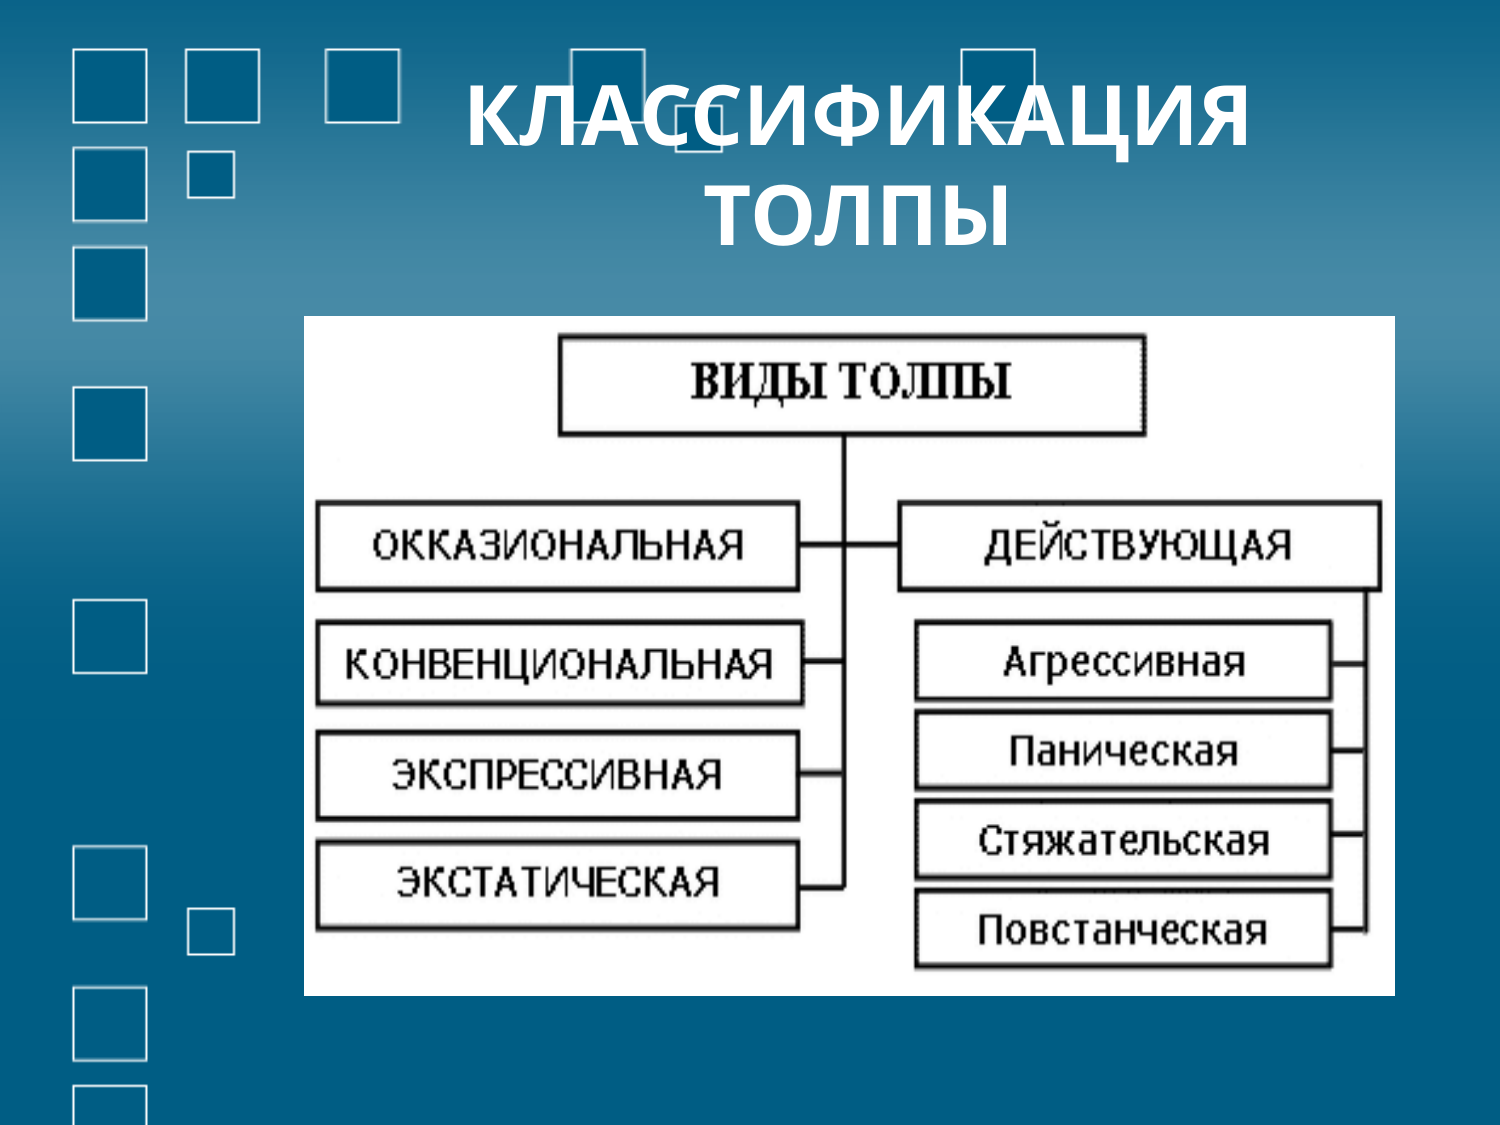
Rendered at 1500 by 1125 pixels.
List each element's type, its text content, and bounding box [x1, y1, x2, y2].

picture [187, 908, 235, 956]
picture [72, 599, 147, 674]
picture [0, 11, 1500, 995]
title КЛАССИФИКАЦИЯ ТОЛПЫ [299, 140, 1419, 270]
picture [72, 985, 147, 1062]
picture [72, 1085, 147, 1125]
picture [72, 845, 147, 922]
